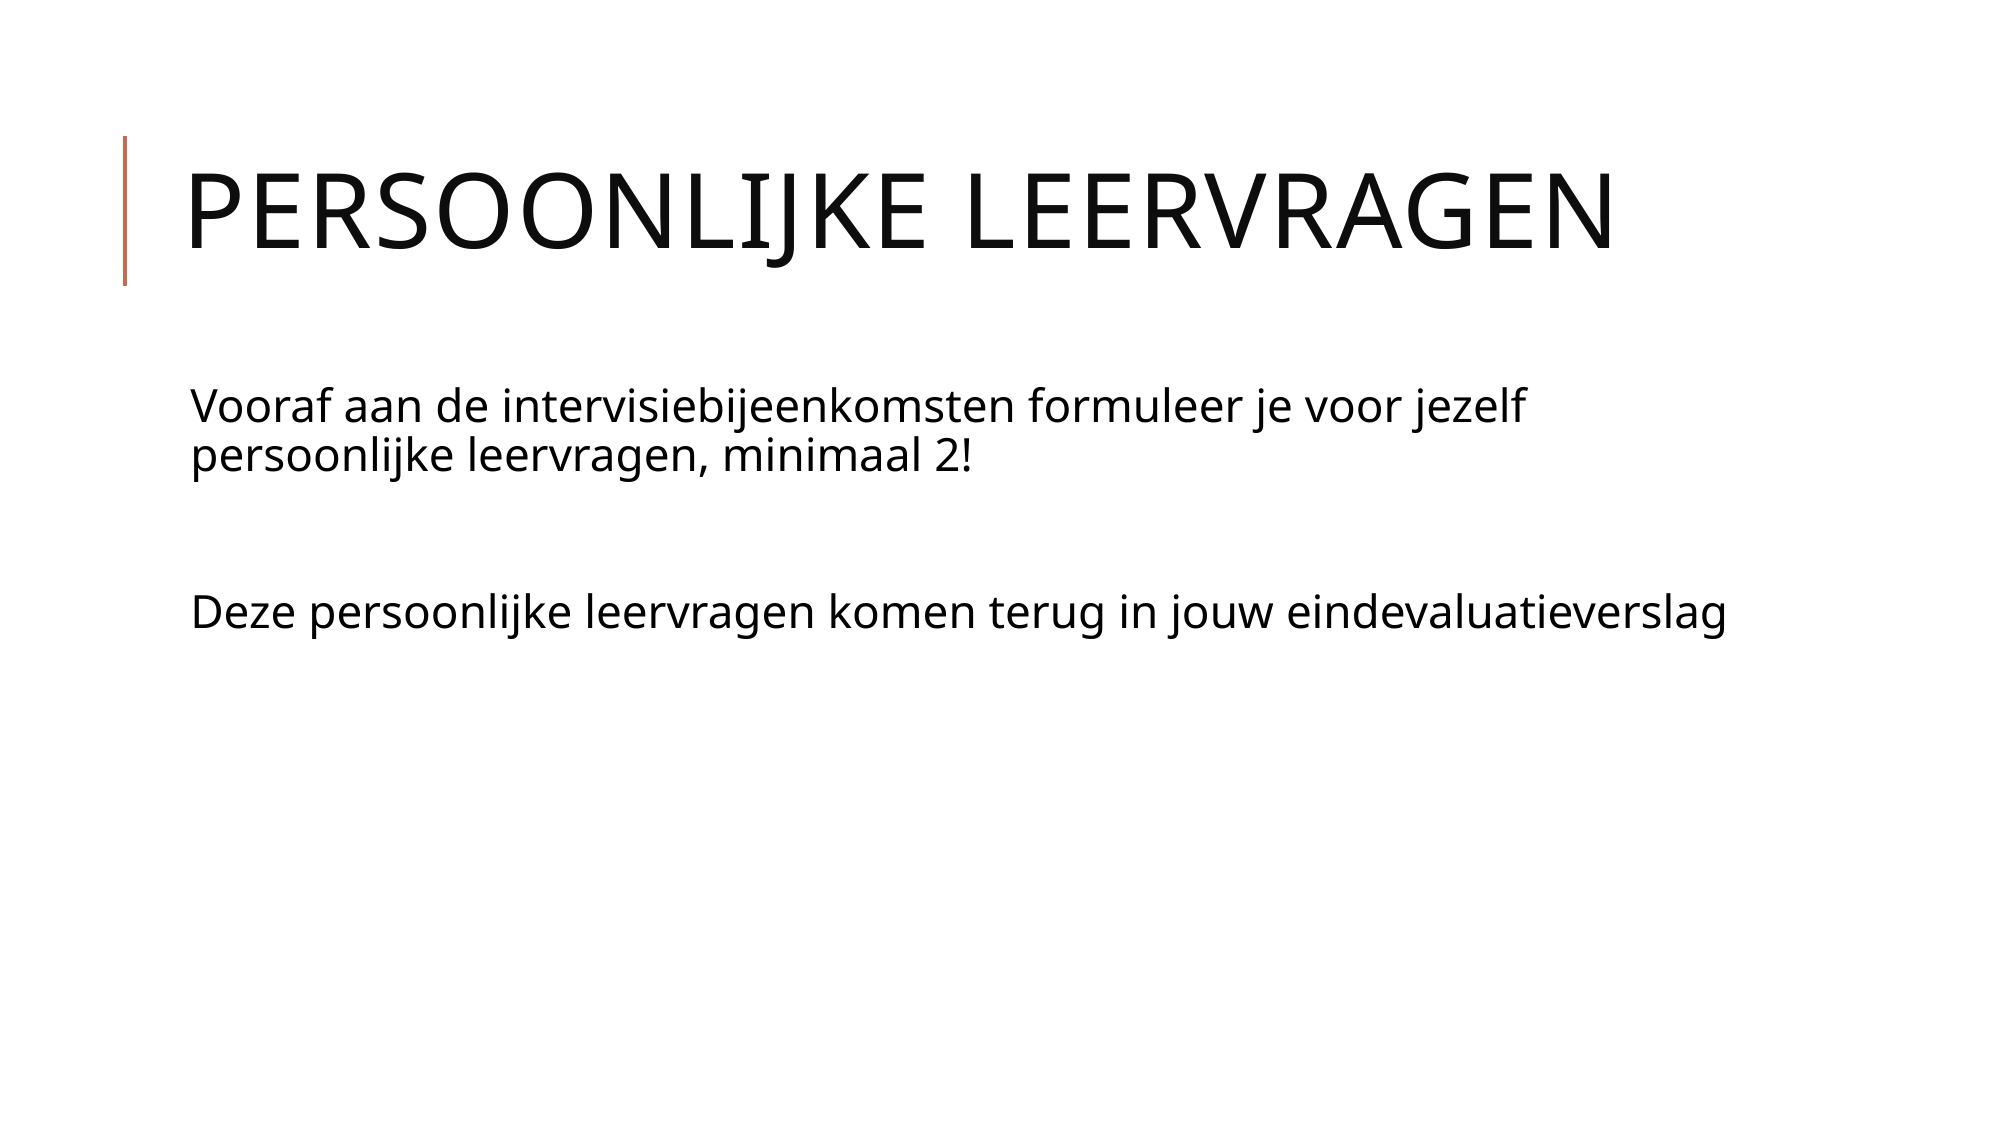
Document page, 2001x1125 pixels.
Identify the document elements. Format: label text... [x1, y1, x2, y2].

title Persoonlijke leervragen [168, 96, 1763, 342]
list Vooraf aan de intervisiebijeenkomsten formuleer je voor jezelf persoonlijke leervragen, minimaal 2! Deze persoonlijke leervragen komen terug in jouw eindevaluatieverslag [168, 375, 1763, 1035]
